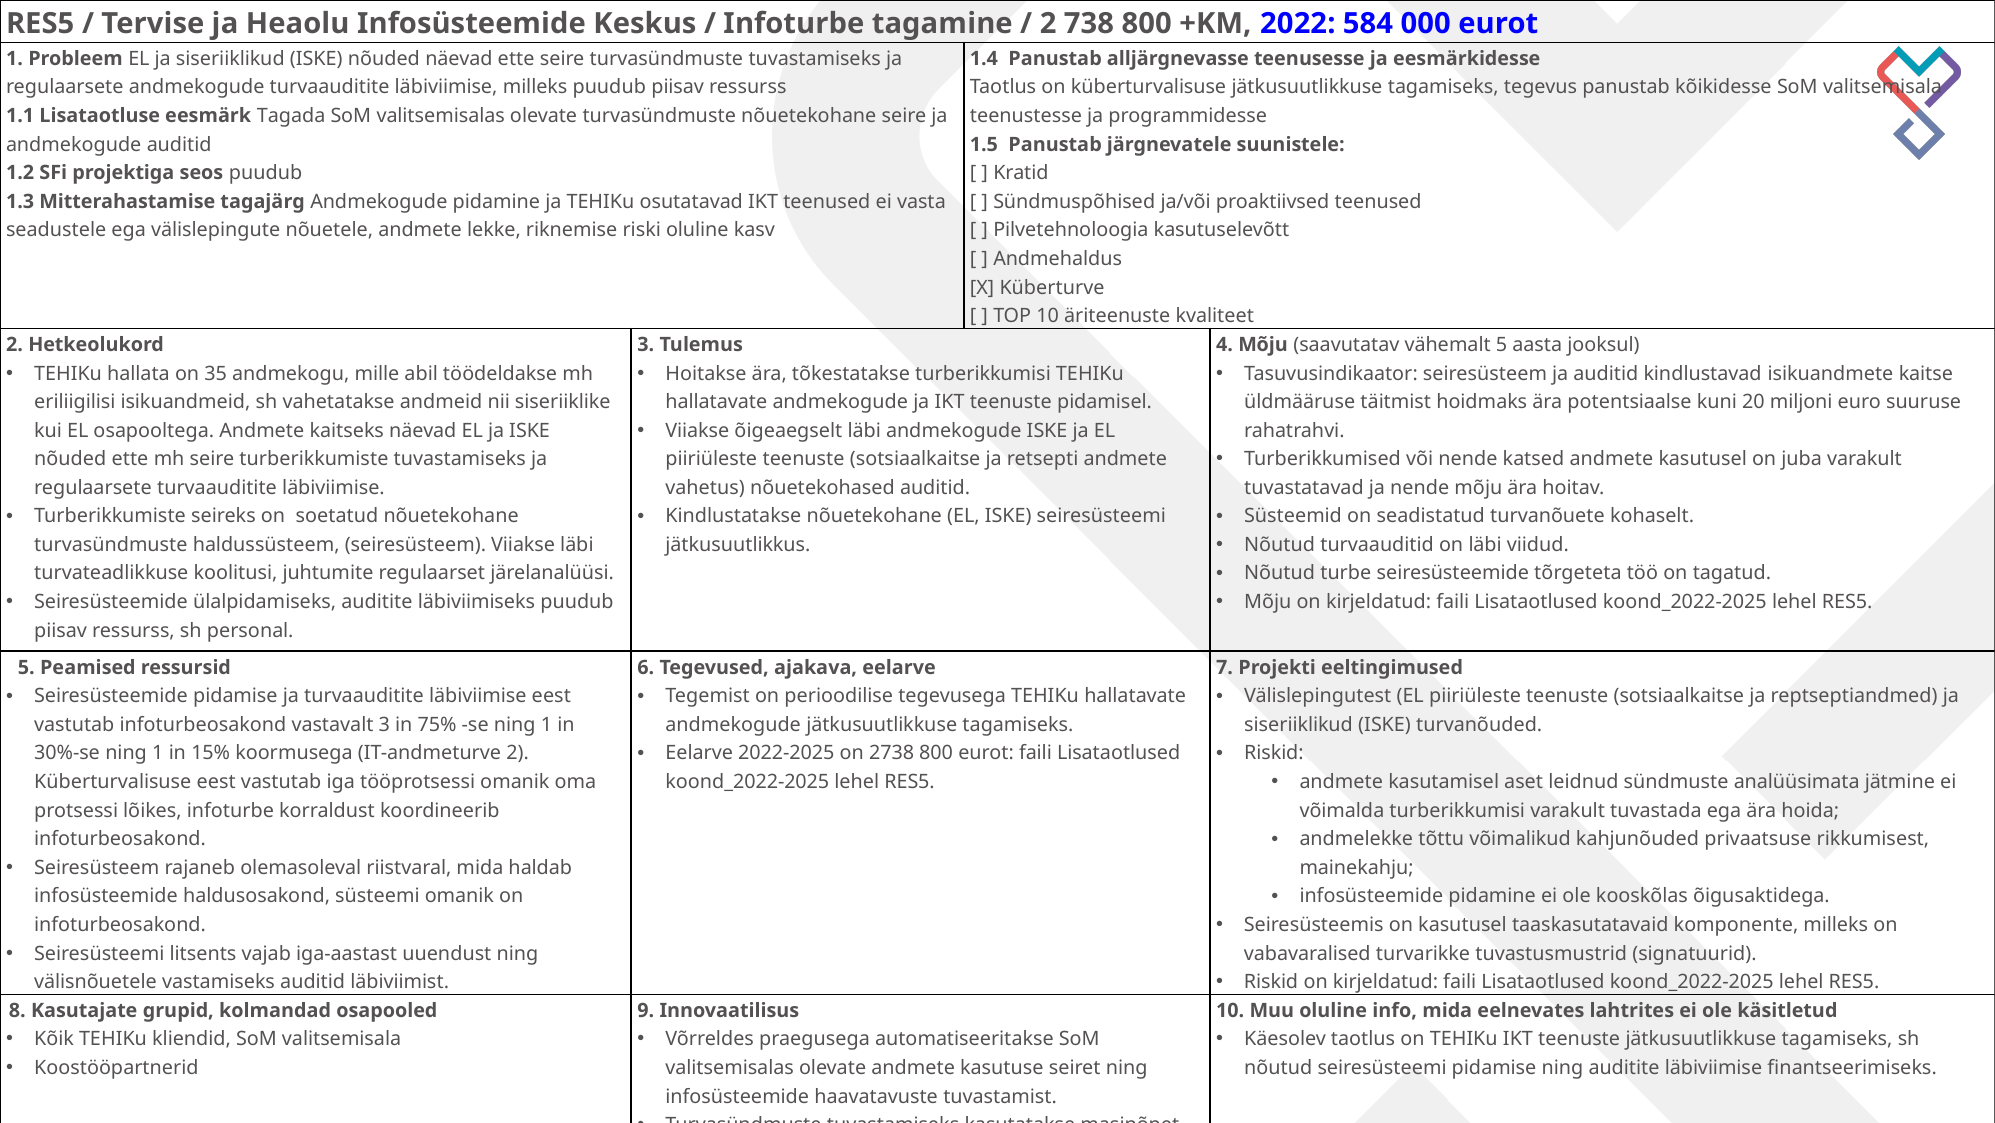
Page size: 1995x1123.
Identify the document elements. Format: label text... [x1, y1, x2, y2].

table_cell 2. Hetkeolukord TEHIKu hallata on 35 andmekogu, mille abil töödeldakse mh eriliigilisi isikuandmeid, sh vahetatakse andmeid nii siseriiklike kui EL osapooltega. Andmete kaitseks näevad EL ja ISKE nõuded ette mh seire turberikkumiste tuvastamiseks ja regulaarsete turvaauditite läbiviimise. Turberikkumiste seireks on soetatud nõuetekohane turvasündmuste haldussüsteem, (seiresüsteem). Viiakse läbi turvateadlikkuse koolitusi, juhtumite regulaarset järelanalüüsi. Seiresüsteemide ülalpidamiseks, auditite läbiviimiseks puudub piisav ressurss, sh personal. [1, 329, 630, 650]
table_cell 6. Tegevused, ajakava, eelarve Tegemist on perioodilise tegevusega TEHIKu hallatavate andmekogude jätkusuutlikkuse tagamiseks. Eelarve 2022-2025 on 2738 800 eurot: faili Lisataotlused koond_2022-2025 lehel RES5. [632, 652, 1209, 994]
table_cell 4. Mõju (saavutatav vähemalt 5 aasta jooksul) Tasuvusindikaator: seiresüsteem ja auditid kindlustavad isikuandmete kaitse üldmääruse täitmist hoidmaks ära potentsiaalse kuni 20 miljoni euro suuruse rahatrahvi. Turberikkumised või nende katsed andmete kasutusel on juba varakult tuvastatavad ja nende mõju ära hoitav. Süsteemid on seadistatud turvanõuete kohaselt. Nõutud turvaauditid on läbi viidud. Nõutud turbe seiresüsteemide tõrgeteta töö on tagatud. Mõju on kirjeldatud: faili Lisataotlused koond_2022-2025 lehel RES5. [1211, 329, 1994, 650]
table_cell 3. Tulemus Hoitakse ära, tõkestatakse turberikkumisi TEHIKu hallatavate andmekogude ja IKT teenuste pidamisel. Viiakse õigeaegselt läbi andmekogude ISKE ja EL piiriüleste teenuste (sotsiaalkaitse ja retsepti andmete vahetus) nõuetekohased auditid. Kindlustatakse nõuetekohane (EL, ISKE) seiresüsteemi jätkusuutlikkus. [632, 329, 1209, 650]
table_cell 7. Projekti eeltingimused Välislepingutest (EL piiriüleste teenuste (sotsiaalkaitse ja reptseptiandmed) ja siseriiklikud (ISKE) turvanõuded. Riskid: andmete kasutamisel aset leidnud sündmuste analüüsimata jätmine ei võimalda turberikkumisi varakult tuvastada ega ära hoida; andmelekke tõttu võimalikud kahjunõuded privaatsuse rikkumisest, mainekahju; infosüsteemide pidamine ei ole kooskõlas õigusaktidega. Seiresüsteemis on kasutusel taaskasutatavaid komponente, milleks on vabavaralised turvarikke tuvastusmustrid (signatuurid). Riskid on kirjeldatud: faili Lisataotlused koond_2022-2025 lehel RES5. [1211, 652, 1994, 994]
table_cell 8. Kasutajate grupid, kolmandad osapooled Kõik TEHIKu kliendid, SoM valitsemisala Koostööpartnerid [1, 995, 630, 1123]
table_cell 1.4 Panustab alljärgnevasse teenusesse ja eesmärkidesse Taotlus on küberturvalisuse jätkusuutlikkuse tagamiseks, tegevus panustab kõikidesse SoM valitsemisala teenustesse ja programmidesse 1.5 Panustab järgnevatele suunistele: [ ] Kratid [ ] Sündmuspõhised ja/või proaktiivsed teenused [ ] Pilvetehnoloogia kasutuselevõtt [ ] Andmehaldus [X] Küberturve [ ] TOP 10 äriteenuste kvaliteet [965, 43, 1994, 328]
table_cell 9. Innovaatilisus Võrreldes praegusega automatiseeritakse SoM valitsemisalas olevate andmete kasutuse seiret ning infosüsteemide haavatavuste tuvastamist. Turvasündmuste tuvastamiseks kasutatakse masinõpet. [632, 995, 1209, 1123]
table_header RES5 / Tervise ja Heaolu Infosüsteemide Keskus / Infoturbe tagamine / 2 738 800 +KM, 2022: 584 000 eurot [1, 1, 1994, 42]
table_cell 5. Peamised ressursid Seiresüsteemide pidamise ja turvaauditite läbiviimise eest vastutab infoturbeosakond vastavalt 3 in 75% -se ning 1 in 30%-se ning 1 in 15% koormusega (IT-andmeturve 2). Küberturvalisuse eest vastutab iga tööprotsessi omanik oma protsessi lõikes, infoturbe korraldust koordineerib infoturbeosakond. Seiresüsteem rajaneb olemasoleval riistvaral, mida haldab infosüsteemide haldusosakond, süsteemi omanik on infoturbeosakond. Seiresüsteemi litsents vajab iga-aastast uuendust ning välisnõuetele vastamiseks auditid läbiviimist. [1, 652, 630, 994]
table_cell 1. Probleem EL ja siseriiklikud (ISKE) nõuded näevad ette seire turvasündmuste tuvastamiseks ja regulaarsete andmekogude turvaauditite läbiviimise, milleks puudub piisav ressurss 1.1 Lisataotluse eesmärk Tagada SoM valitsemisalas olevate turvasündmuste nõuetekohane seire ja andmekogude auditid 1.2 SFi projektiga seos puudub 1.3 Mitterahastamise tagajärg Andmekogude pidamine ja TEHIKu osutatavad IKT teenused ei vasta seadustele ega välislepingute nõuetele, andmete lekke, riknemise riski oluline kasv [1, 43, 963, 328]
table_cell 10. Muu oluline info, mida eelnevates lahtrites ei ole käsitletud Käesolev taotlus on TEHIKu IKT teenuste jätkusuutlikkuse tagamiseks, sh nõutud seiresüsteemi pidamise ning auditite läbiviimise finantseerimiseks. [1211, 995, 1994, 1123]
